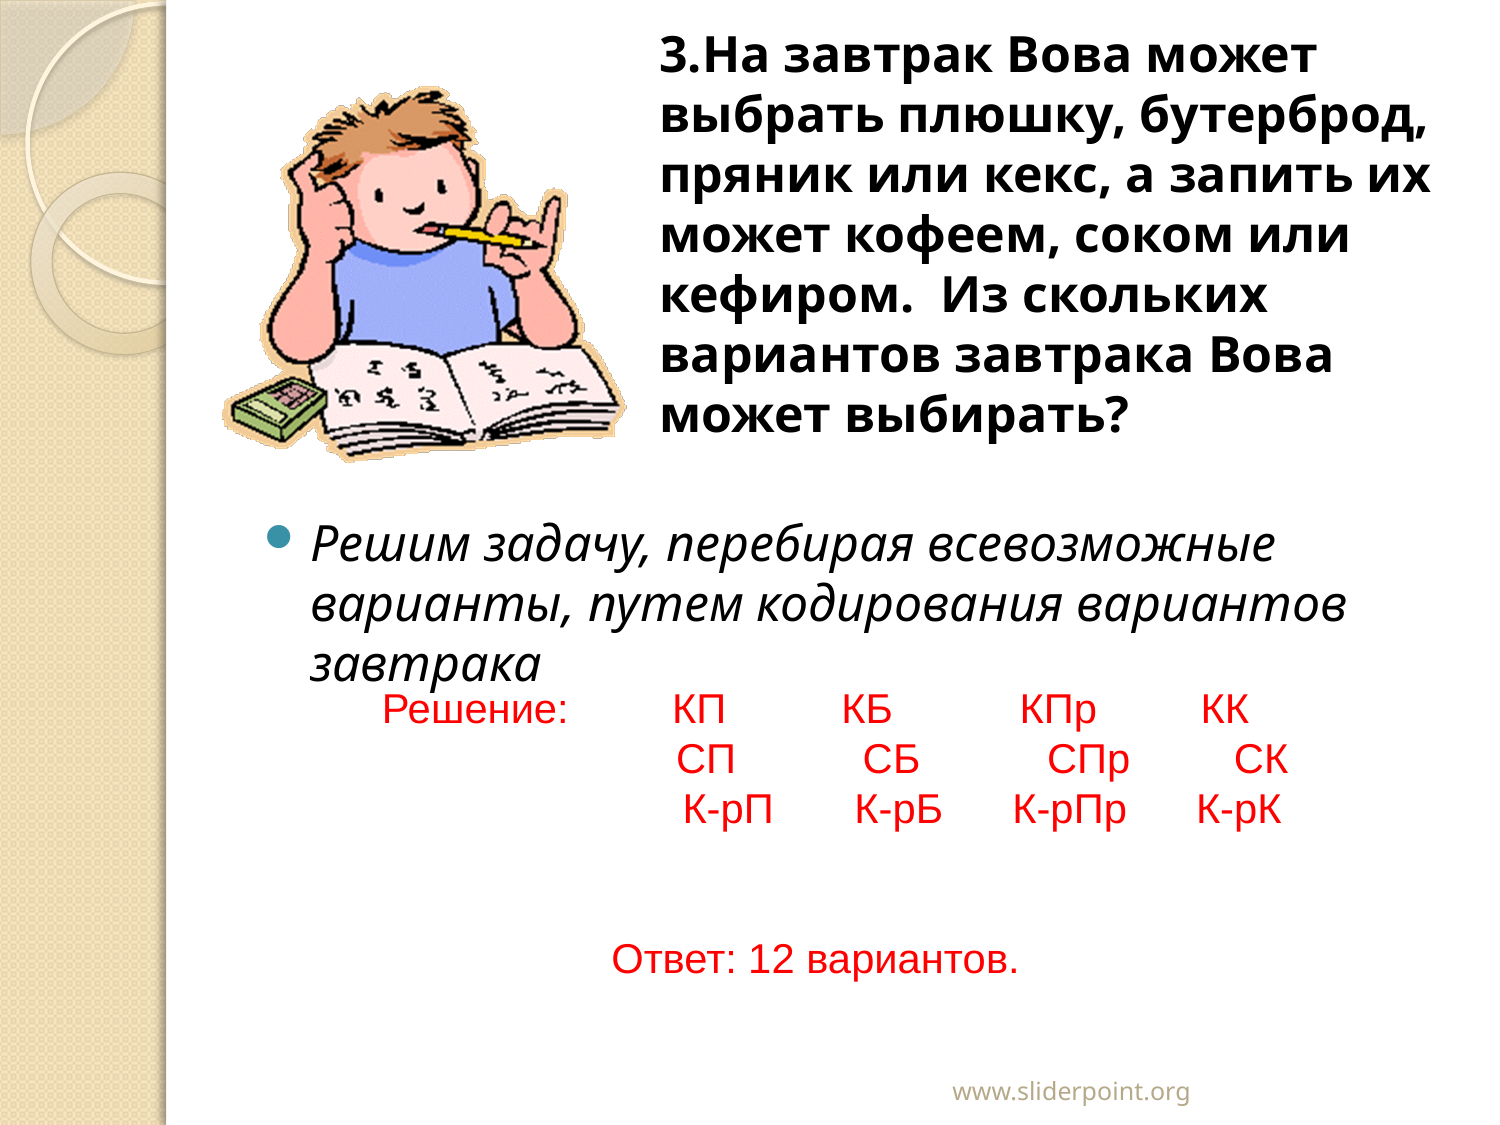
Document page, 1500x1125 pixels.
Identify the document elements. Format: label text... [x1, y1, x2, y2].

footer www.sliderpoint.org [937, 1034, 1413, 1113]
list Решим задачу, перебирая всевозможные варианты, путем кодирования вариантов завтрака [235, 503, 1466, 669]
text_box Решение: КП КБ КПр КК СП СБ СПр СК К-рП К-рБ К-рПр К-рК Ответ: 12 вариантов. [257, 674, 1336, 990]
picture [222, 81, 633, 469]
title 3.На завтрак Вова может выбрать плюшку, бутерброд, пряник или кекс, а запить их может кофеем, соком или кефиром. Из скольких вариантов завтрака Вова может выбирать? [644, 45, 1466, 481]
